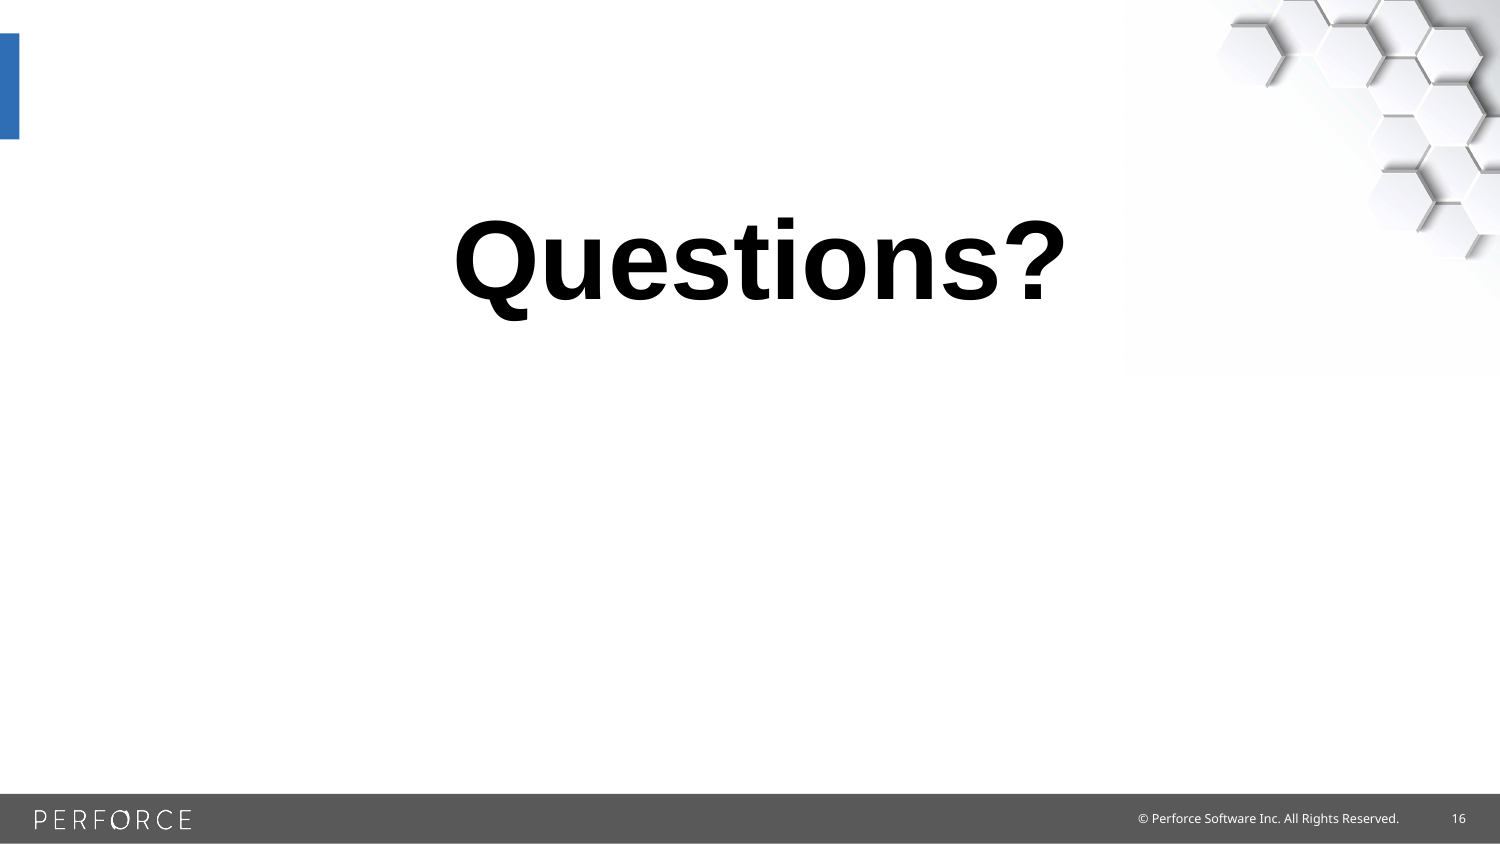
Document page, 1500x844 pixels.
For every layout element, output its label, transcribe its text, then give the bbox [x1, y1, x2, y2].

picture [1123, 0, 1500, 377]
picture [34, 808, 192, 831]
text_box Questions? [117, 197, 1406, 312]
